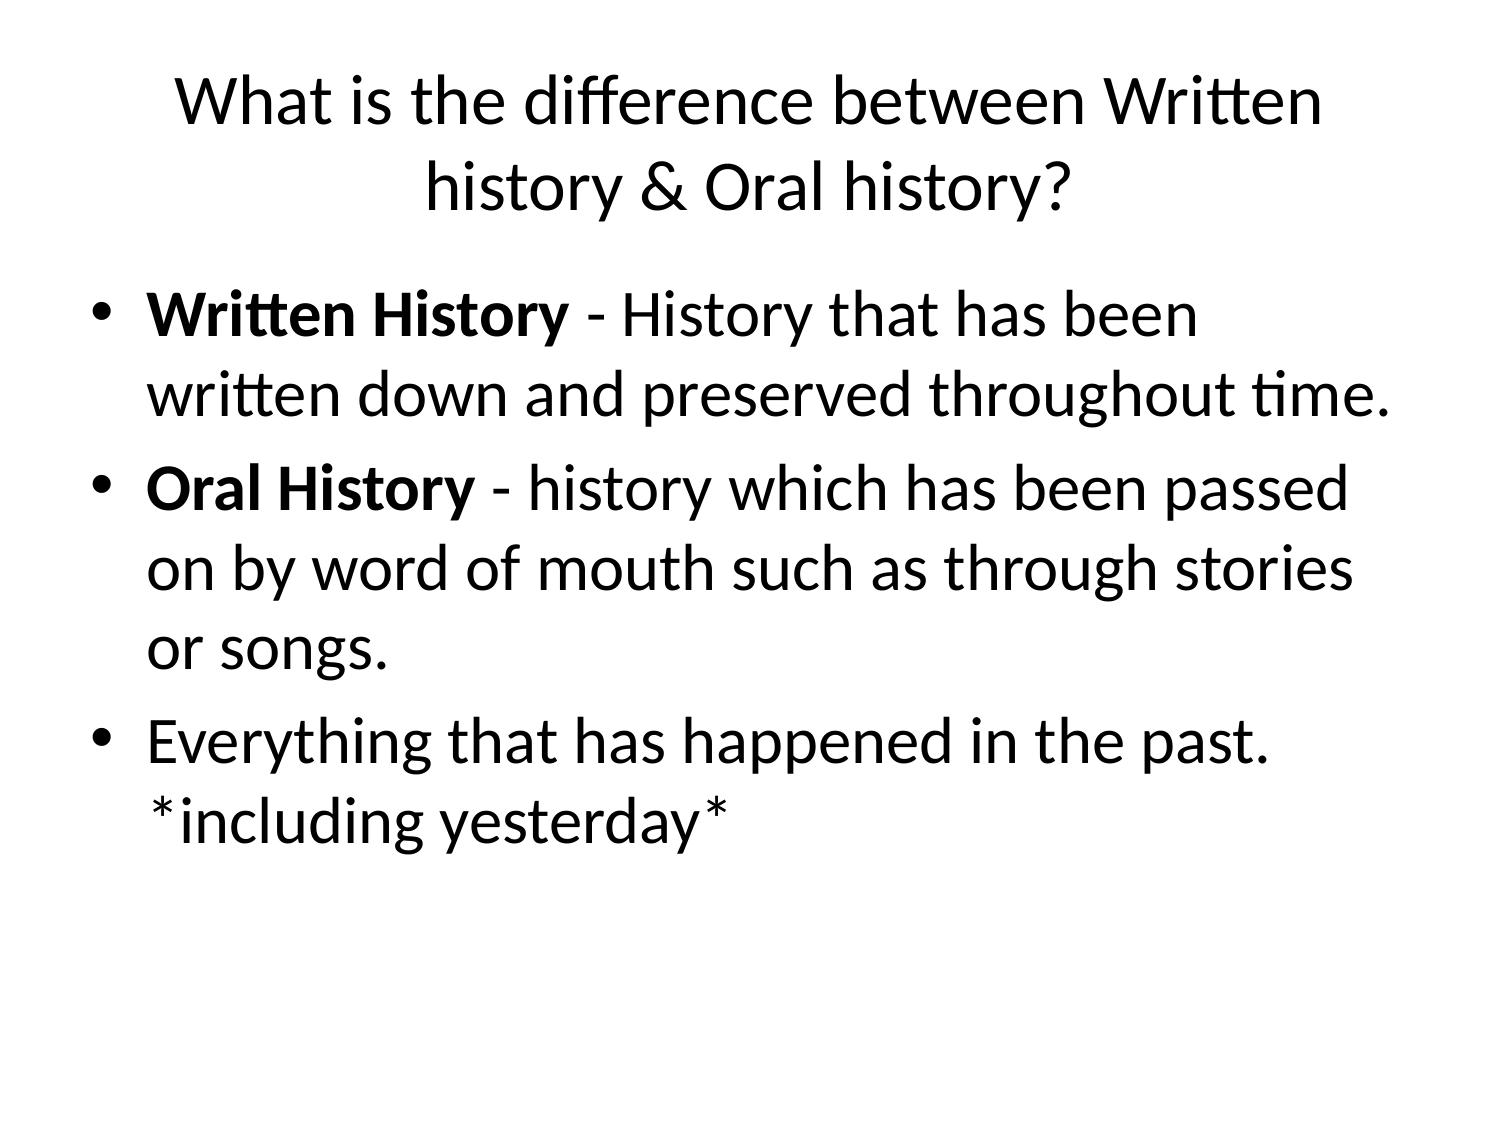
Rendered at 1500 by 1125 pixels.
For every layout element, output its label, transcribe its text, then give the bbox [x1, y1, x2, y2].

title What is the difference between Written history & Oral history? [75, 45, 1425, 233]
list Written History - History that has been written down and preserved throughout time. Oral History - history which has been passed on by word of mouth such as through stories or songs. Everything that has happened in the past. *including yesterday* [75, 262, 1425, 1005]
